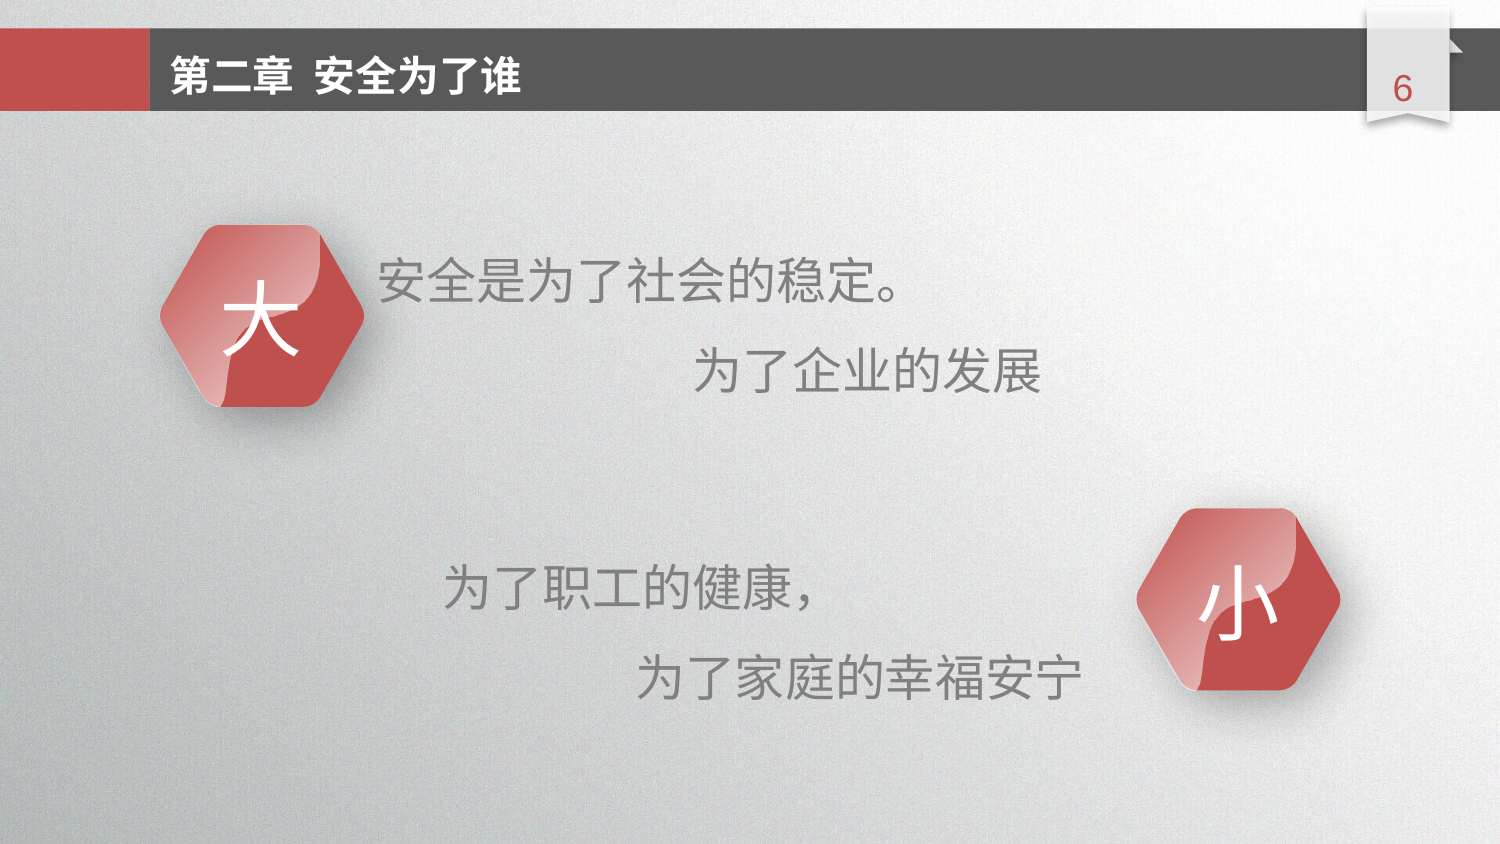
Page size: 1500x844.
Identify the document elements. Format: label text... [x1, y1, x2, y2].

text_box 安全是为了社会的稳定。 为了企业的发展 [376, 219, 1344, 400]
picture [0, 111, 1500, 844]
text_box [159, 224, 365, 407]
text_box 为了职工的健康， 为了家庭的幸福安宁 [442, 526, 1239, 707]
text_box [1135, 508, 1342, 691]
picture [0, 0, 1500, 28]
text_box 第二章 安全为了谁 [154, 42, 722, 108]
